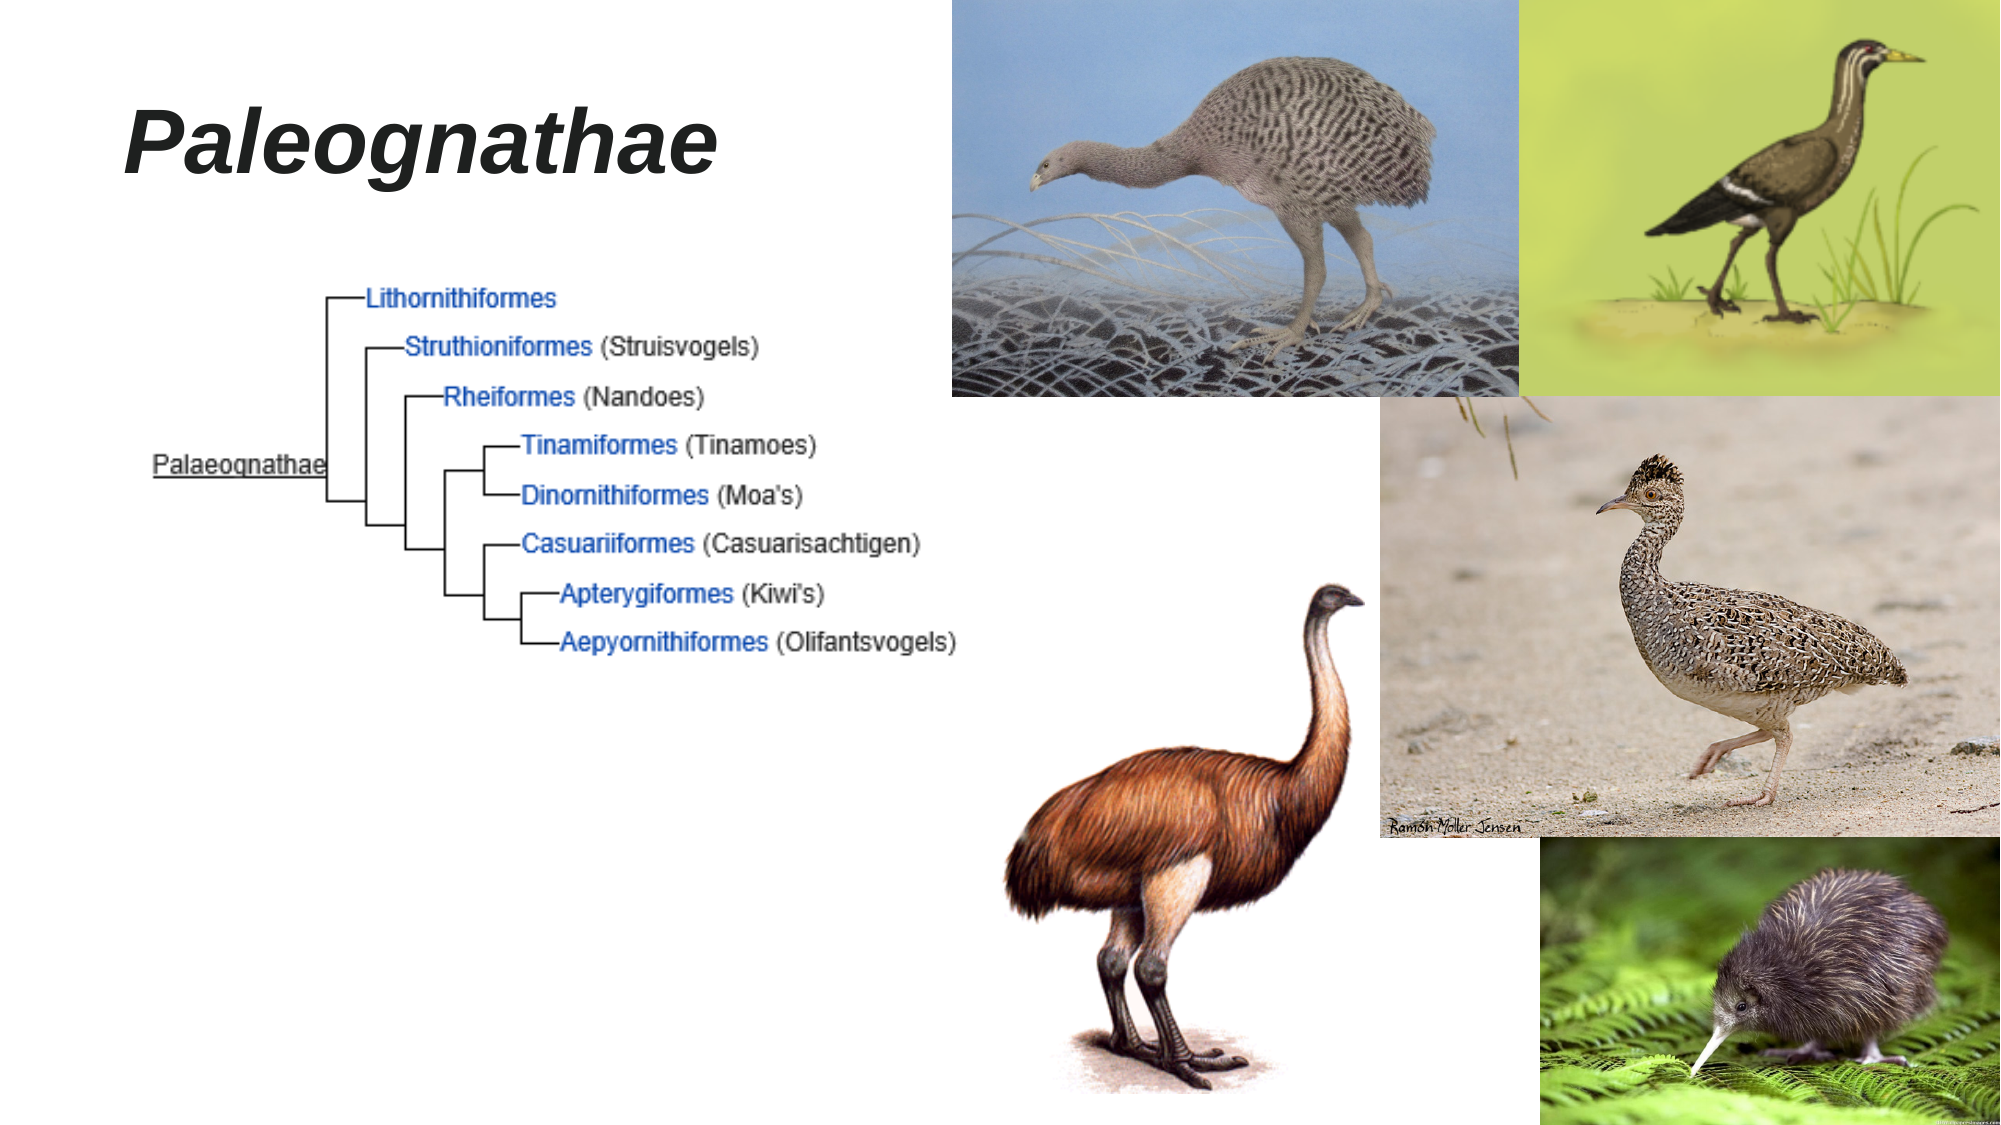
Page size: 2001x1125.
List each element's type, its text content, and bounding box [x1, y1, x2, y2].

title Paleognathae [124, 94, 952, 272]
picture [145, 0, 2001, 1125]
picture [1000, 582, 1365, 1094]
